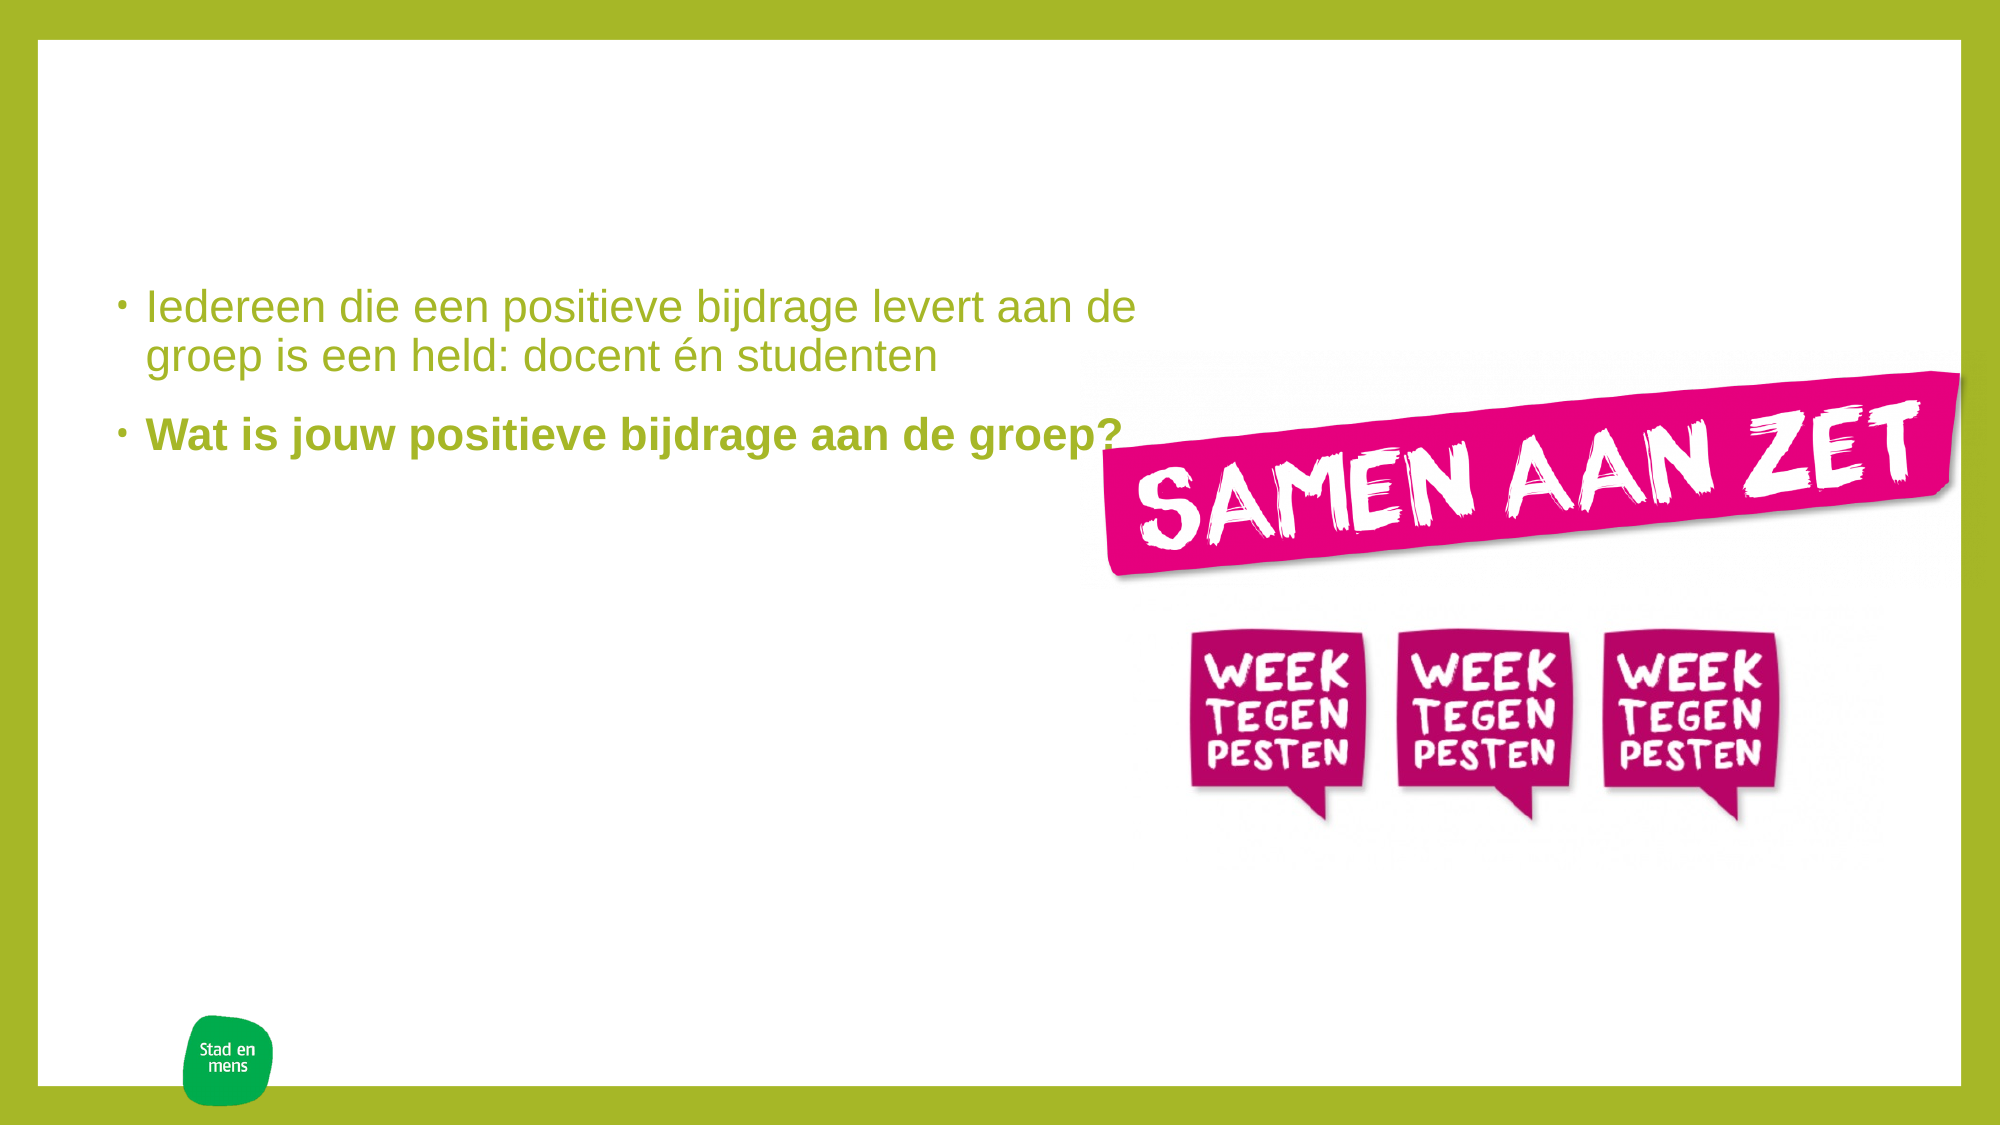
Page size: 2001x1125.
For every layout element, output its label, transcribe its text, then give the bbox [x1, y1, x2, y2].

list Iedereen die een positieve bijdrage levert aan de groep is een held: docent én studenten Wat is jouw positieve bijdrage aan de groep? [93, 275, 1192, 938]
picture [179, 1013, 273, 1110]
picture [1079, 350, 1987, 874]
